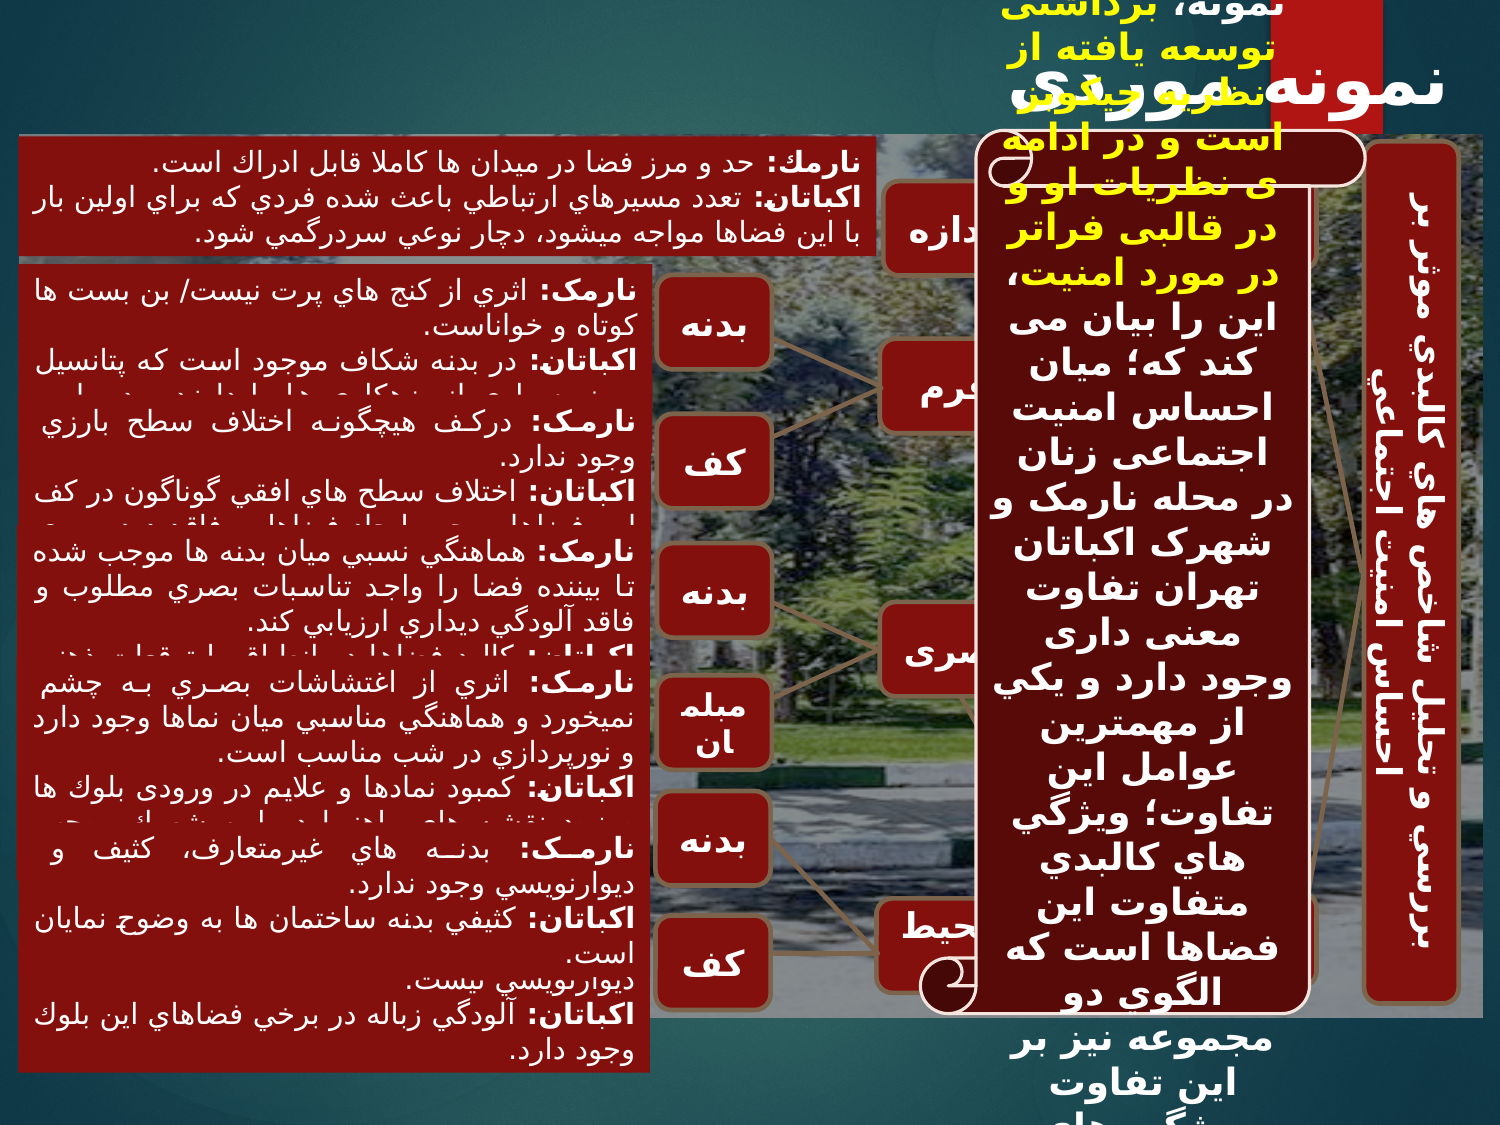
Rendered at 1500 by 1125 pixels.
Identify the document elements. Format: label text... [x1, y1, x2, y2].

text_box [1290, 229, 1362, 572]
text_box نمونه موردی [740, 26, 1465, 126]
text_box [770, 838, 878, 954]
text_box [770, 387, 882, 438]
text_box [980, 223, 1103, 383]
picture [18, 134, 1483, 1019]
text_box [933, 649, 1104, 947]
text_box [1304, 572, 1365, 916]
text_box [773, 338, 881, 387]
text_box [767, 648, 880, 701]
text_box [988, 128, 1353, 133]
text_box نارمک: اثري از آلودگی مواد زايد جامد، فاضلاب، ديوارنويسي نیست. اکباتان: آلودگي زباله در برخي فضاهاي اين بلوك وجود دارد. [18, 1025, 650, 1073]
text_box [770, 601, 878, 648]
